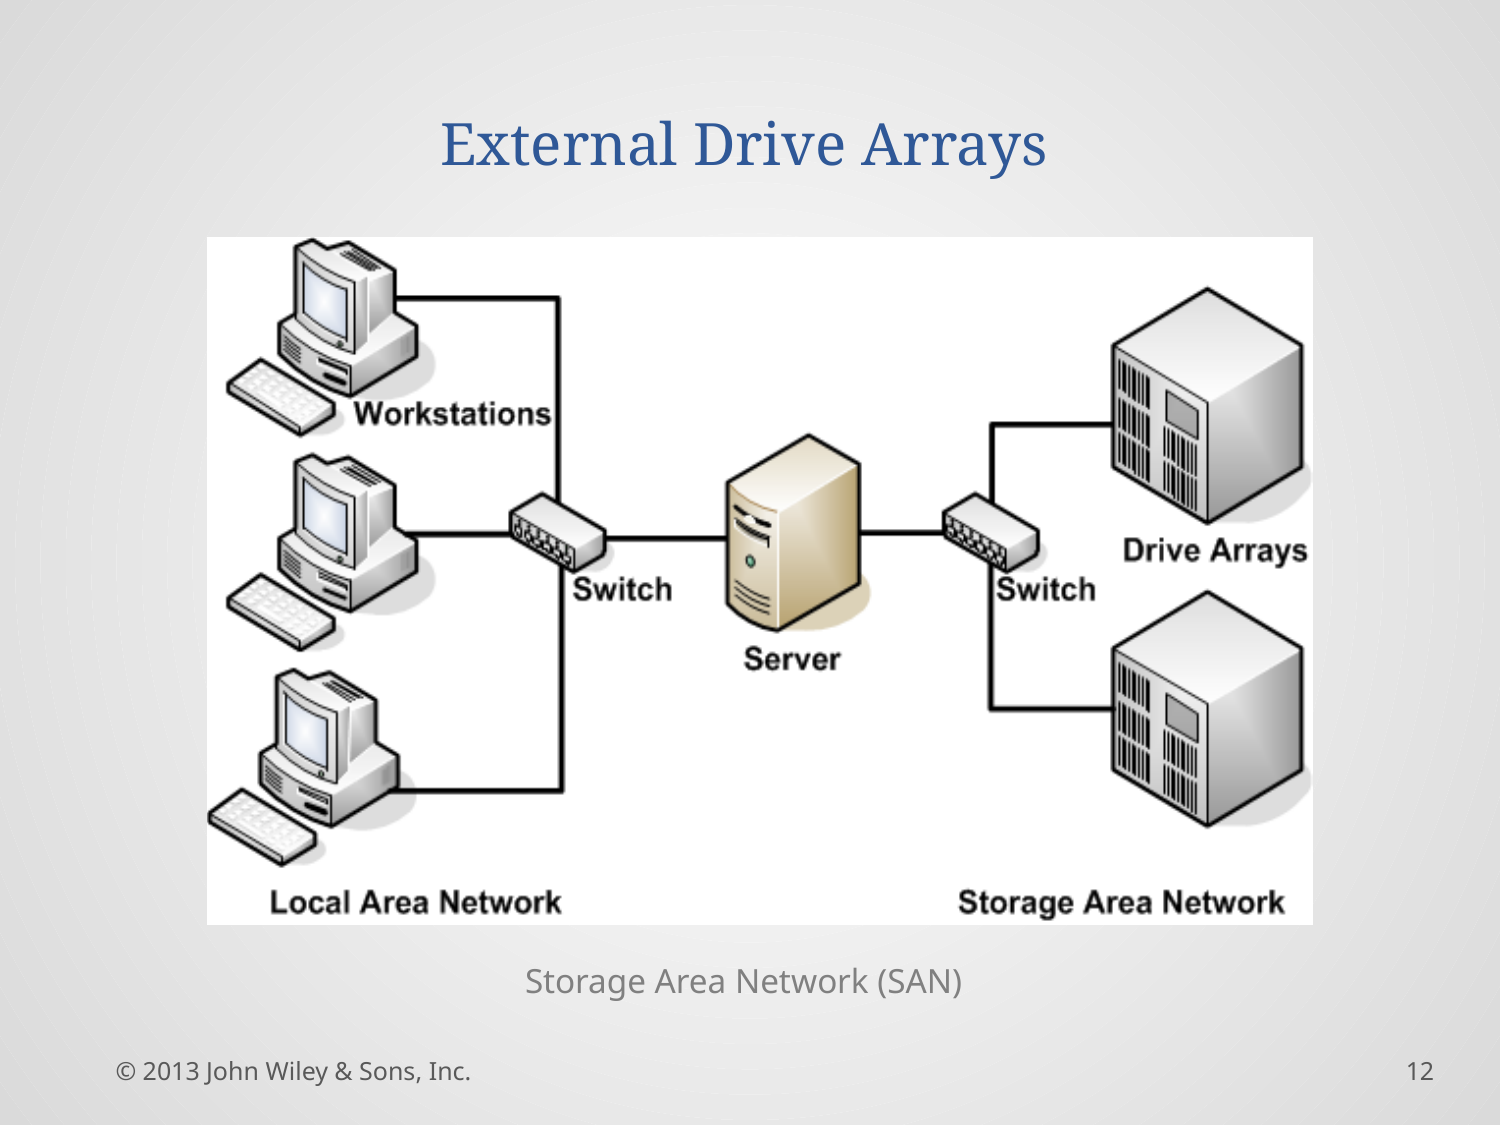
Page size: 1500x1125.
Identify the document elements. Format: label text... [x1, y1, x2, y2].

slide_number 12 [1401, 1042, 1494, 1103]
footer © 2013 John Wiley & Sons, Inc. [108, 1042, 576, 1103]
list Storage Area Network (SAN) [275, 953, 1213, 1041]
title External Drive Arrays [275, 37, 1213, 185]
picture [207, 237, 1314, 926]
